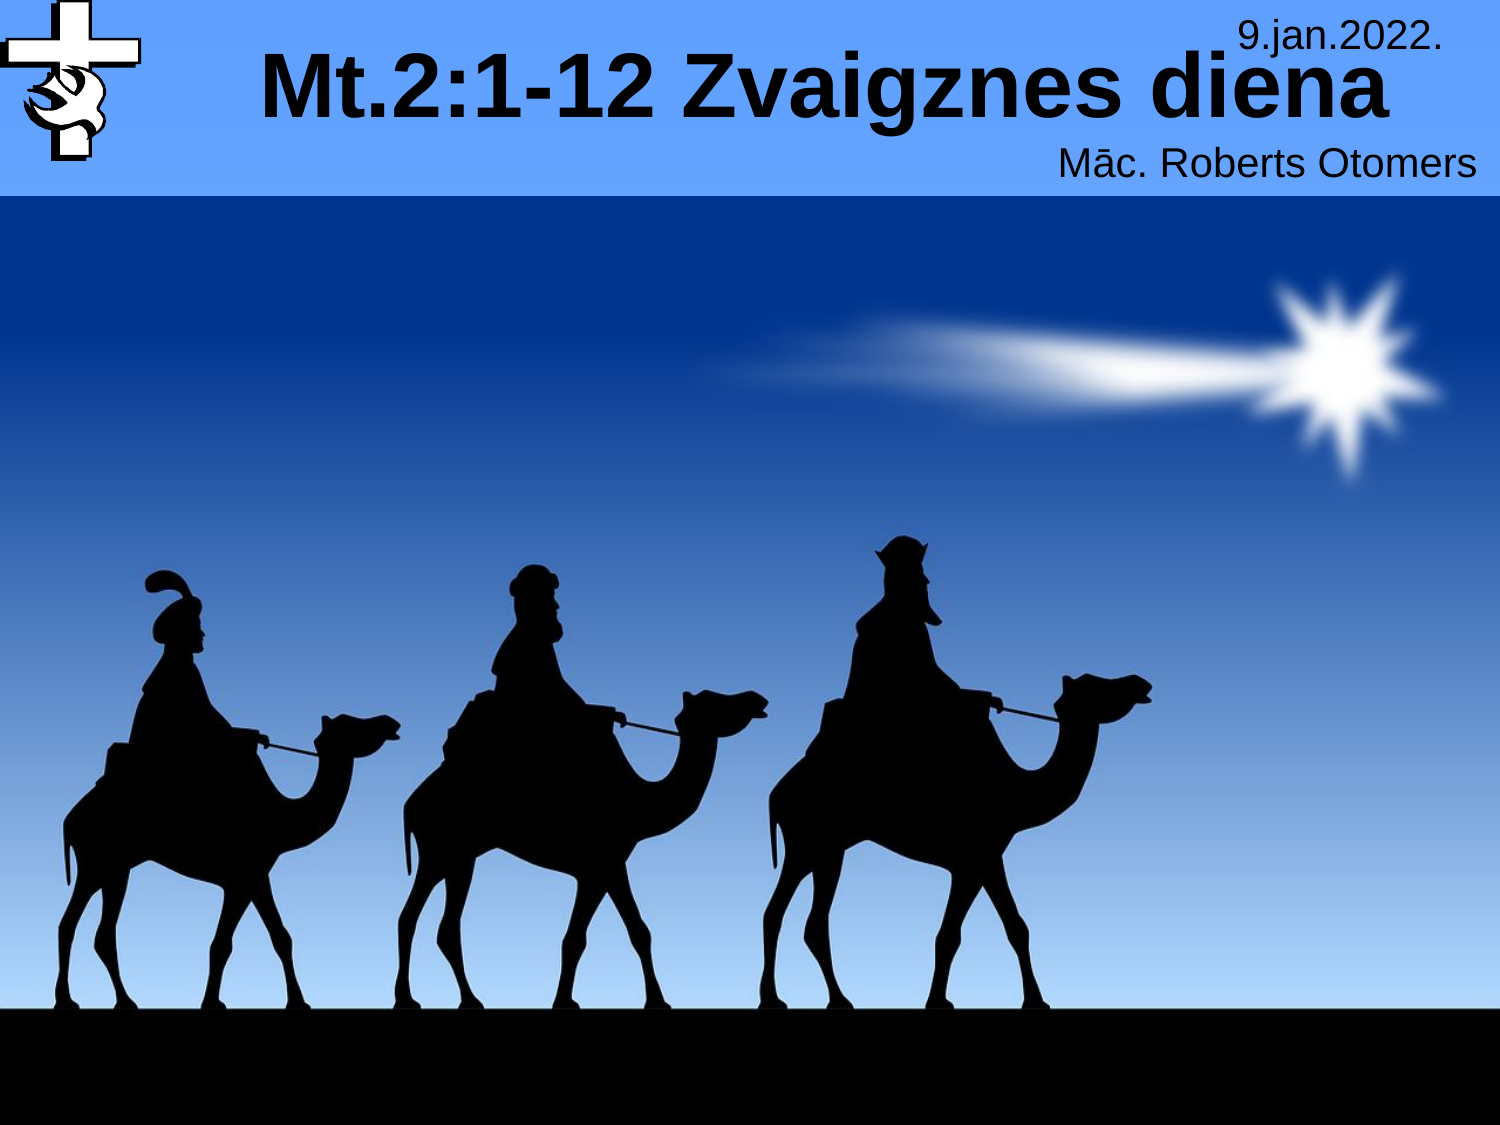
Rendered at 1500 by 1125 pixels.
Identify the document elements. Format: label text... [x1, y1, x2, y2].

text_box 9.jan.2022. [1222, 0, 1500, 65]
picture [0, 195, 1500, 1125]
text_box Māc. Roberts Otomers [1042, 128, 1500, 194]
title Mt.2:1-12 Zvaigznes diena [149, 11, 1500, 128]
text_box [53, 101, 1404, 194]
picture [0, 0, 142, 162]
